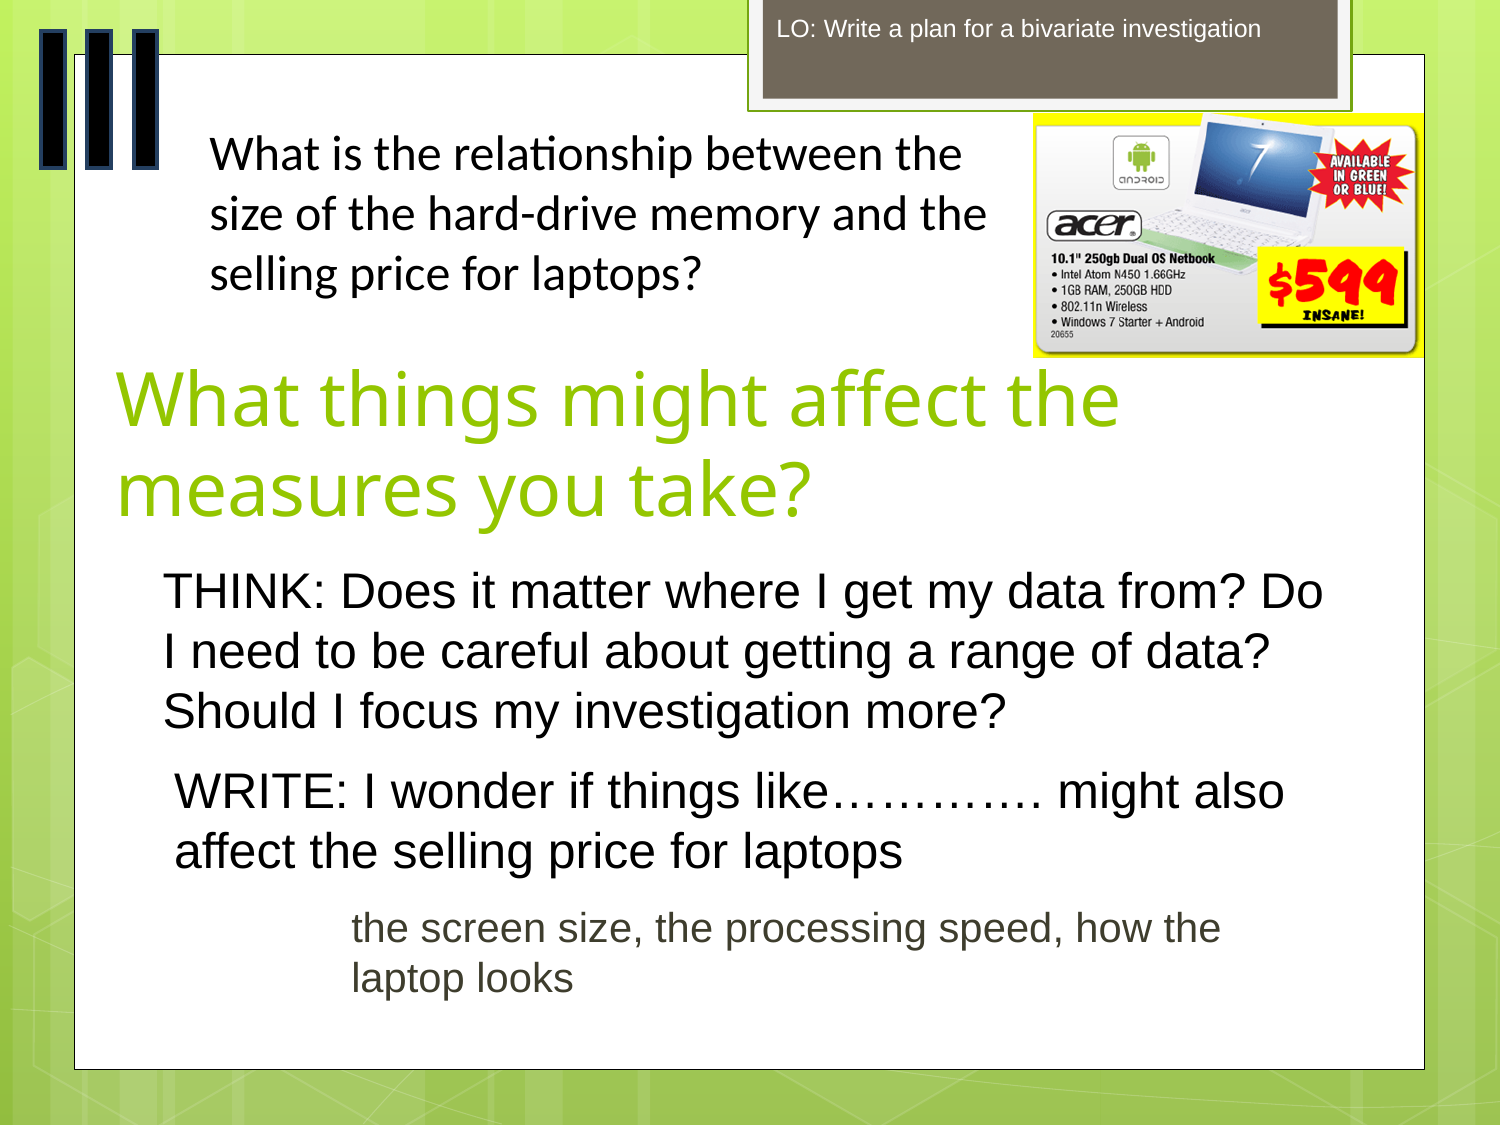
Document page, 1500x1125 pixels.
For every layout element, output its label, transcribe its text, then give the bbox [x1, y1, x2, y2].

text_box the screen size, the processing speed, how the laptop looks [336, 893, 1294, 1008]
text_box LO: Write a plan for a bivariate investigation [761, 5, 1341, 80]
text_box WRITE: I wonder if things like…………. might also affect the selling price for laptops [159, 751, 1353, 887]
text_box THINK: Does it matter where I get my data from? Do I need to be careful about getting a range of data? Should I focus my investigation more? [147, 550, 1341, 746]
title What things might affect the measures you take? [100, 373, 1424, 539]
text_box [194, 113, 1424, 359]
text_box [40, 30, 158, 169]
